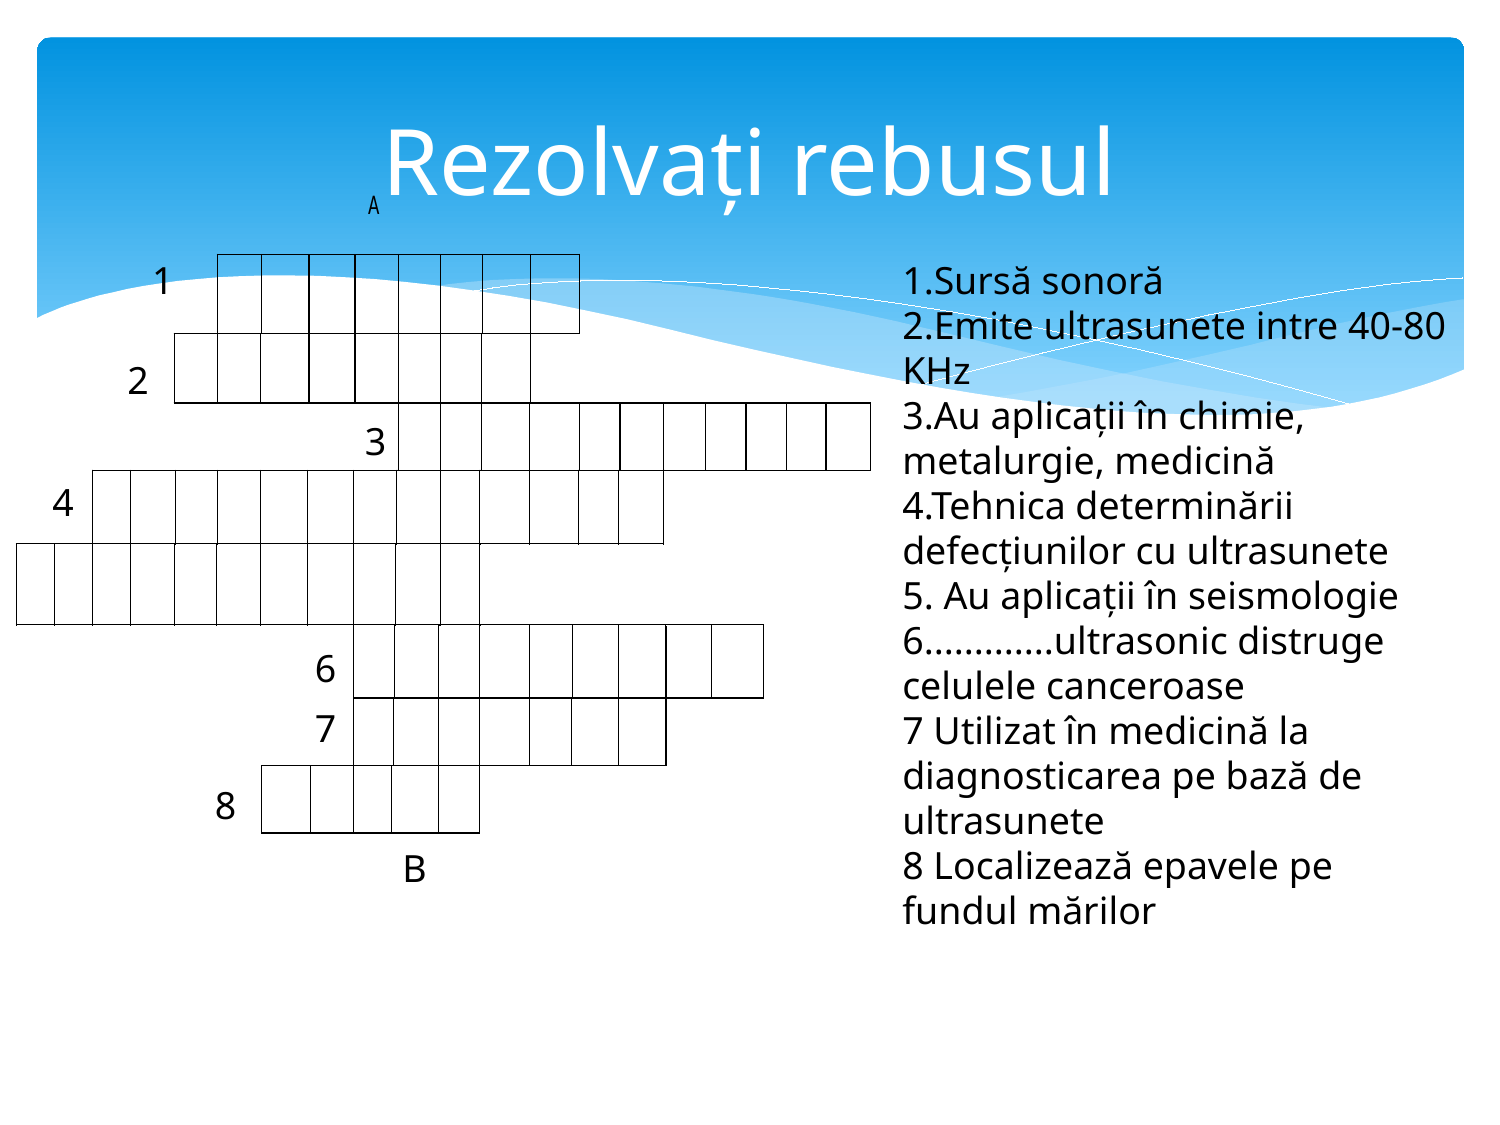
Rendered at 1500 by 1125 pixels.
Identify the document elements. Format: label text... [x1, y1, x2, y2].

picture [0, 187, 888, 901]
title Rezolvați rebusul [75, 55, 1425, 249]
text_box 1.Sursă sonoră 2.Emite ultrasunete intre 40-80 KHz 3.Au aplicații în chimie, metalurgie, medicină 4.Tehnica determinării defecțiunilor cu ultrasunete 5. Au aplicații în seismologie 6.............ultrasonic distruge celulele canceroase 7 Utilizat în medicină la diagnosticarea pe bază de ultrasunete 8 Localizează epavele pe fundul mărilor [887, 249, 1463, 940]
